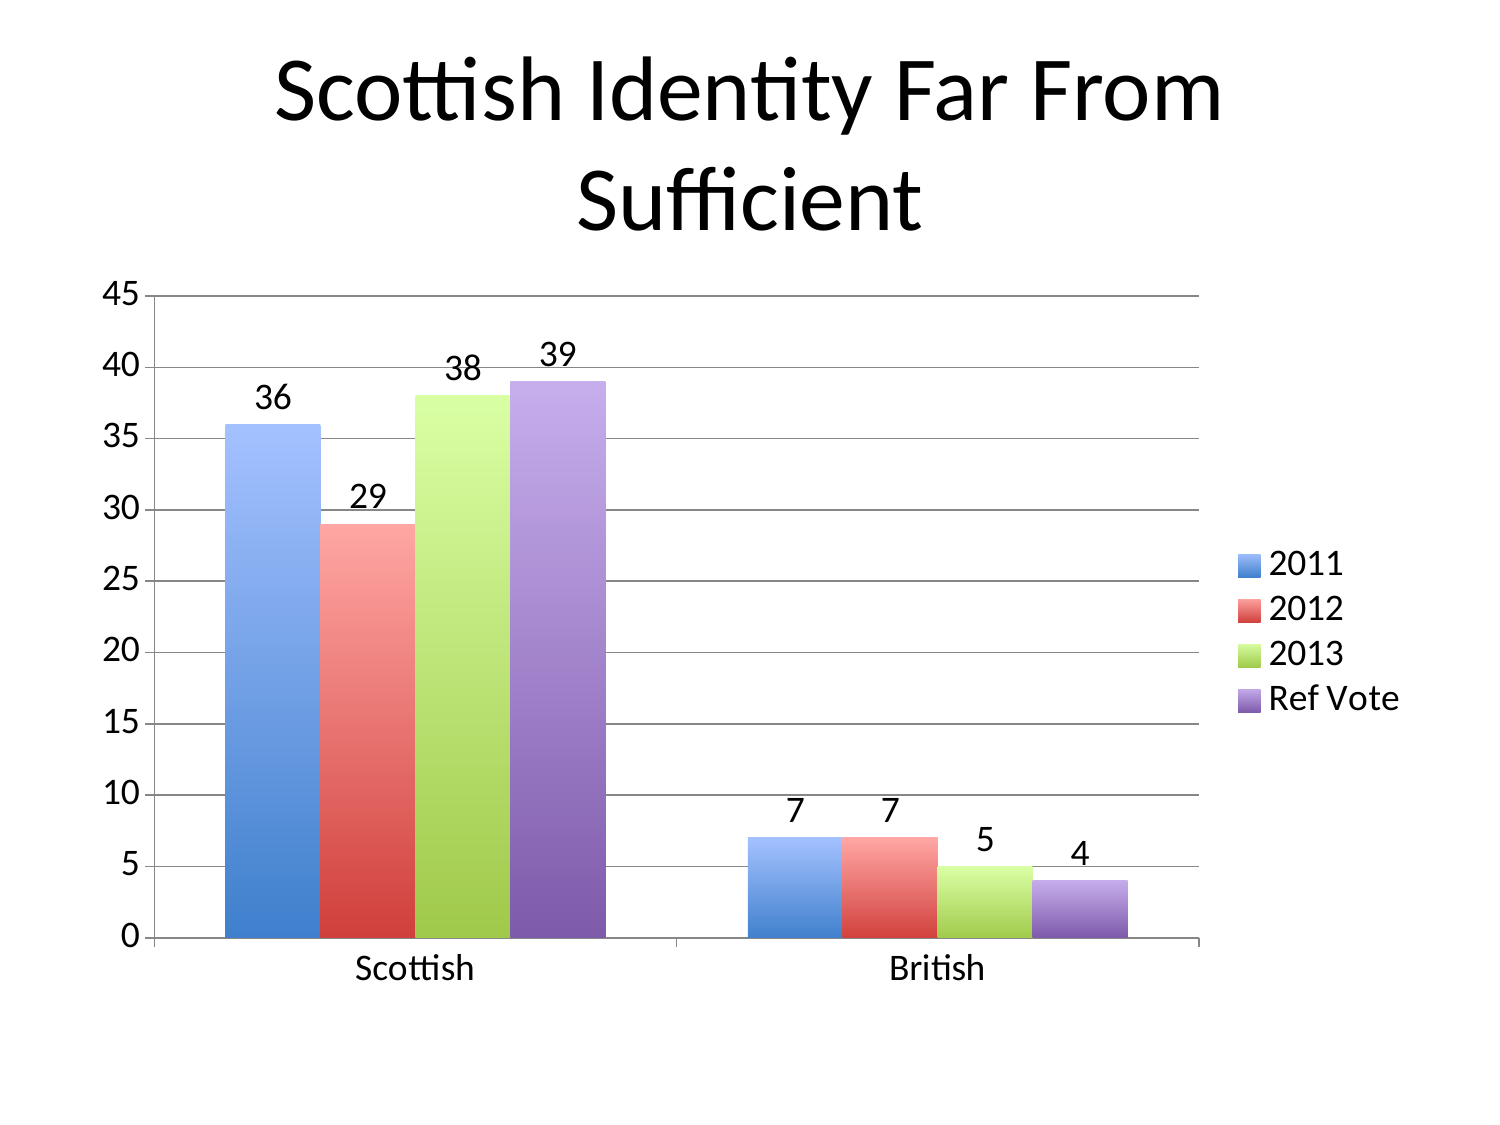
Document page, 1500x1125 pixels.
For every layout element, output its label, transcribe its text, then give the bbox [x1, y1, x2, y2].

chart [74, 262, 1426, 1006]
title Scottish Identity Far From Sufficient [75, 45, 1425, 233]
